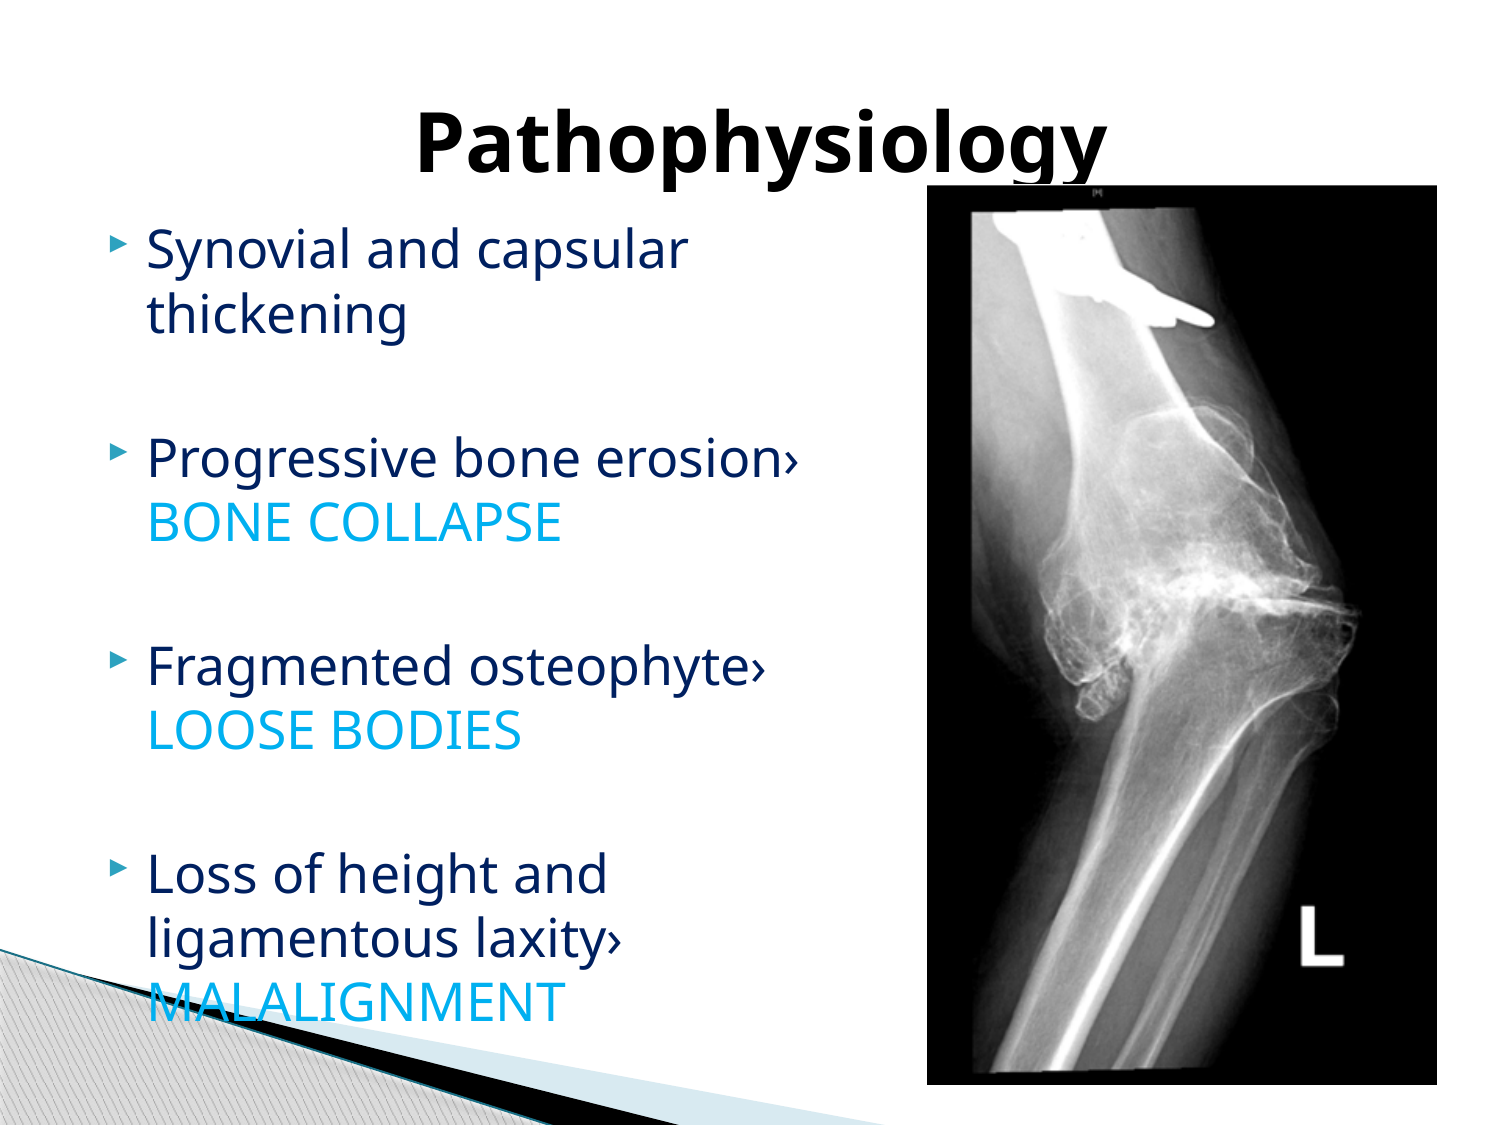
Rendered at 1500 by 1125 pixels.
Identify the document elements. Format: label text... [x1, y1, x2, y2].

title Pathophysiology [75, 45, 1425, 233]
picture [926, 184, 1437, 1085]
list Synovial and capsular thickening Progressive bone erosion› BONE COLLAPSE Fragmented osteophyte› LOOSE BODIES Loss of height and ligamentous laxity› MALALIGNMENT [75, 233, 921, 1047]
